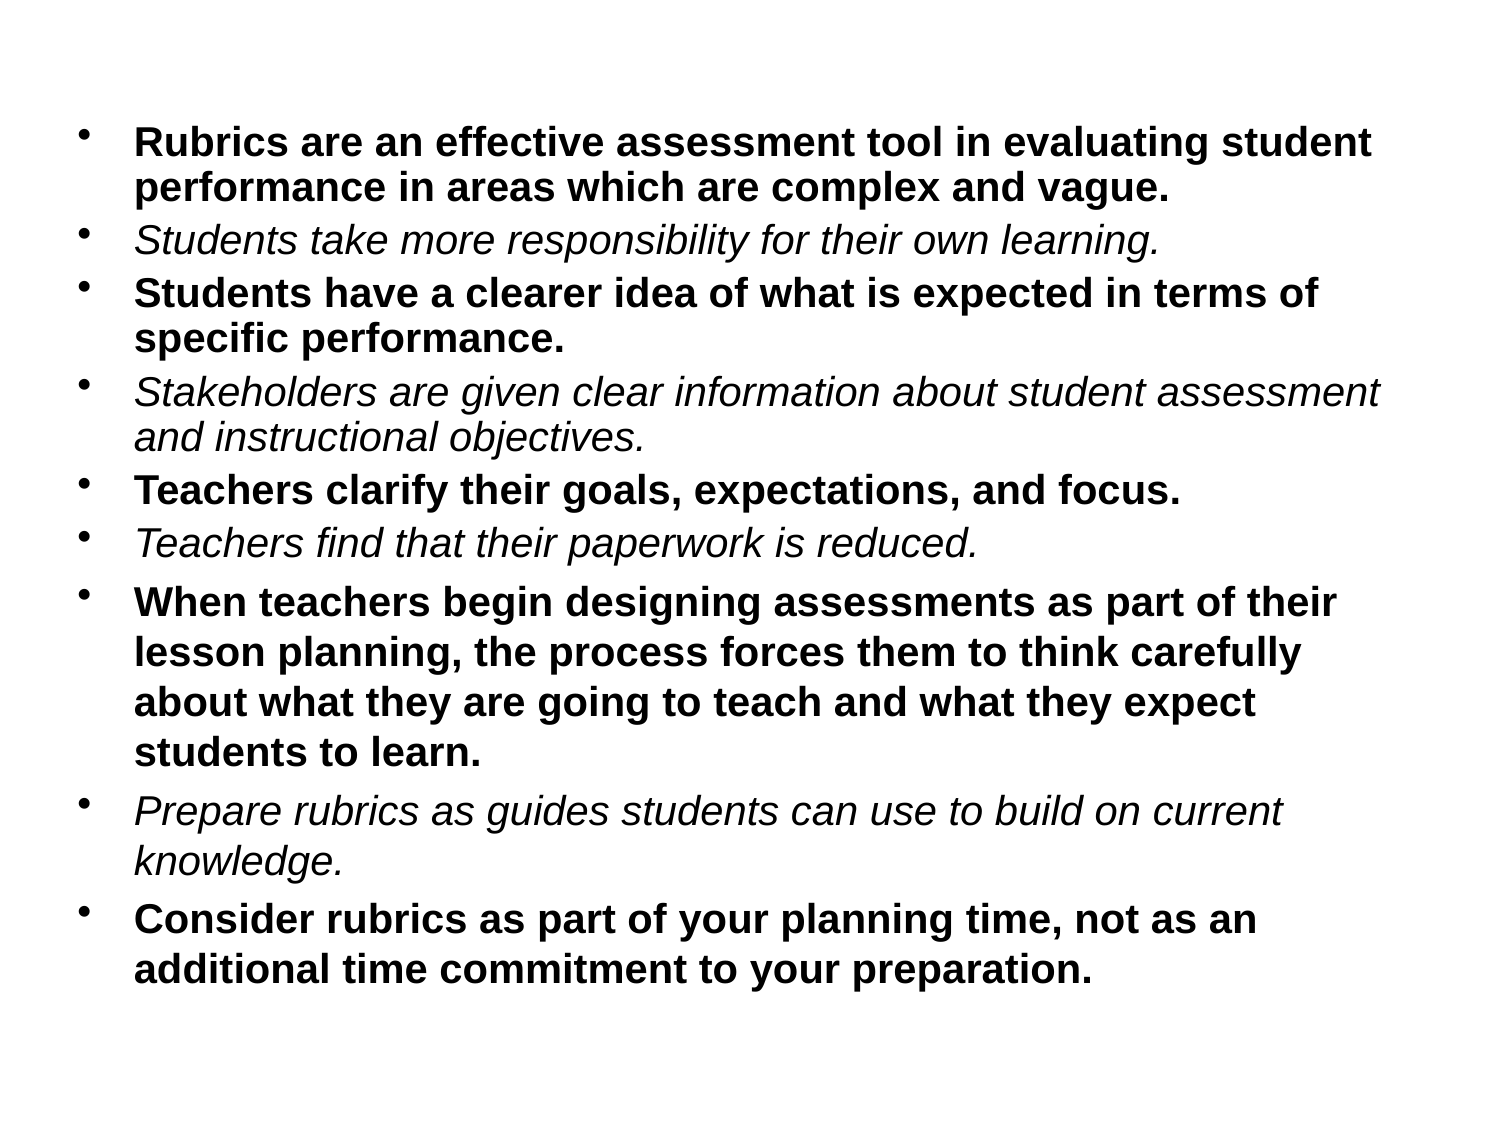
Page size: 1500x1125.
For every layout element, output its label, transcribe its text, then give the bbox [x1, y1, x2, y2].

list Rubrics are an effective assessment tool in evaluating student performance in areas which are complex and vague. Students take more responsibility for their own learning. Students have a clearer idea of what is expected in terms of specific performance. Stakeholders are given clear information about student assessment and instructional objectives. Teachers clarify their goals, expectations, and focus. Teachers find that their paperwork is reduced. When teachers begin designing assessments as part of their lesson planning, the process forces them to think carefully about what they are going to teach and what they expect students to learn. Prepare rubrics as guides students can use to build on current knowledge. Consider rubrics as part of your planning time, not as an additional time commitment to your preparation. [62, 112, 1413, 1000]
